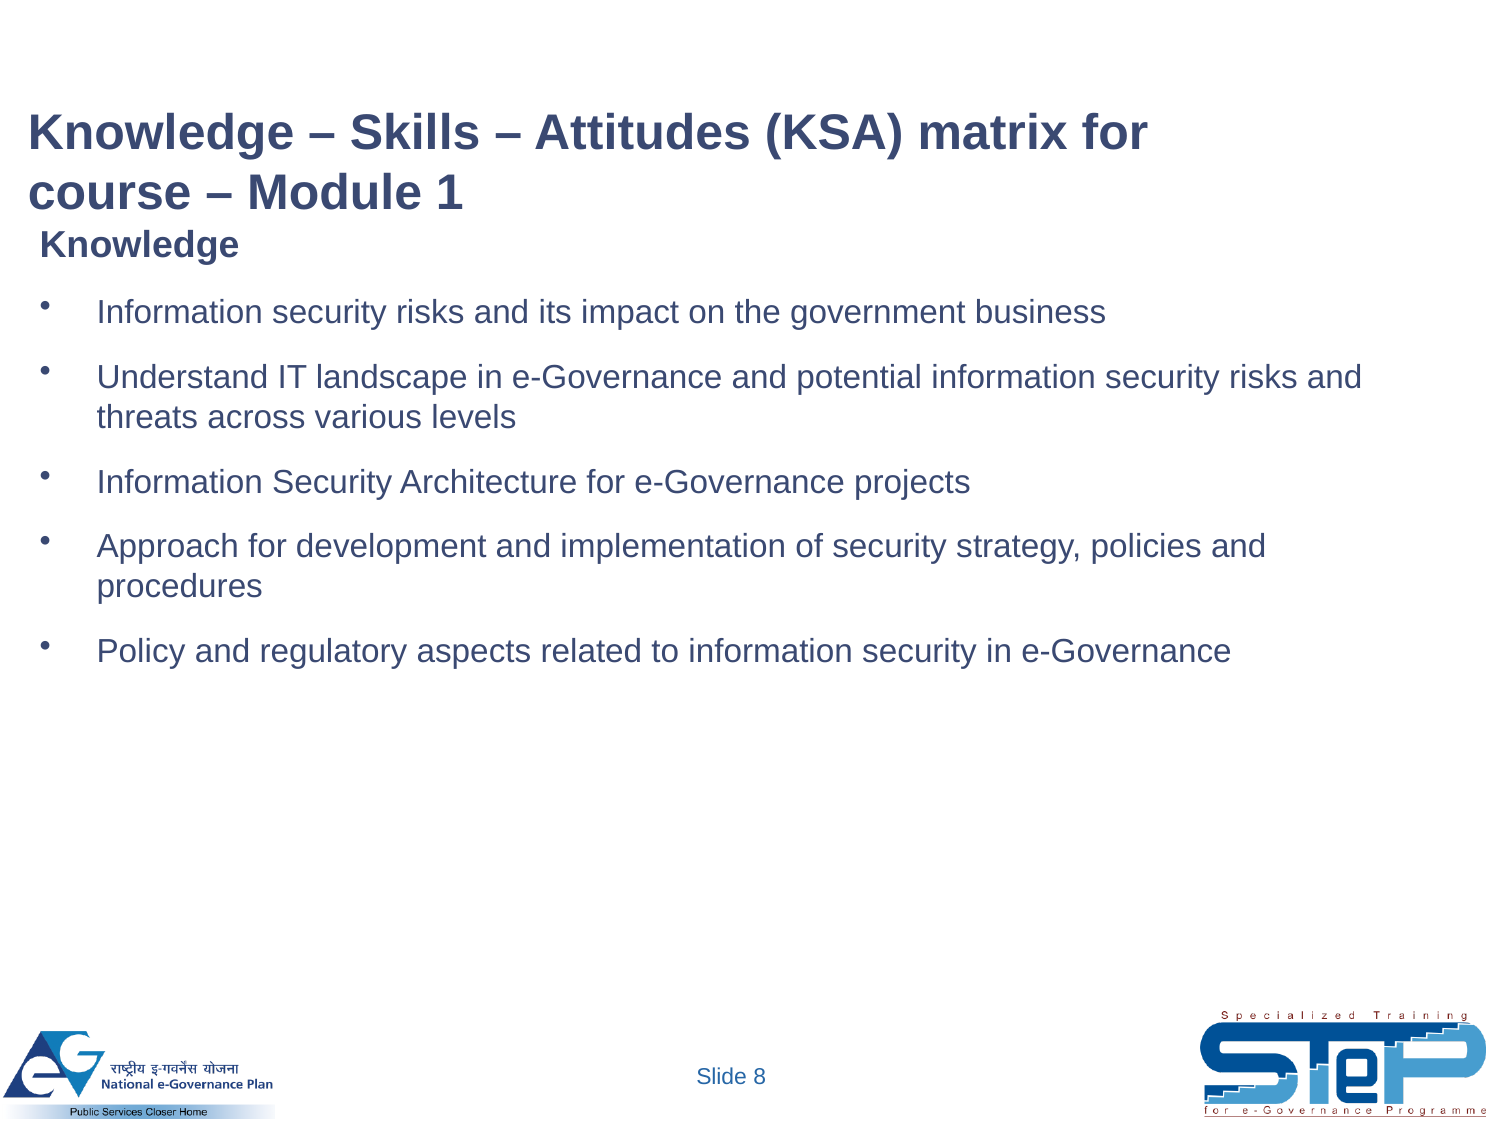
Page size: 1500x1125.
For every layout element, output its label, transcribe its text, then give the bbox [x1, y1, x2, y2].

picture [1199, 1011, 1486, 1117]
title Knowledge – Skills – Attitudes (KSA) matrix for course – Module 1 [27, 99, 1500, 224]
text_box Knowledge Information security risks and its impact on the government business Understand IT landscape in e-Governance and potential information security risks and threats across various levels Information Security Architecture for e-Governance projects Approach for development and implementation of security strategy, policies and procedures Policy and regulatory aspects related to information security in e-Governance [24, 212, 1450, 1000]
picture [2, 1030, 276, 1119]
text_box Slide 8 [556, 1062, 907, 1088]
